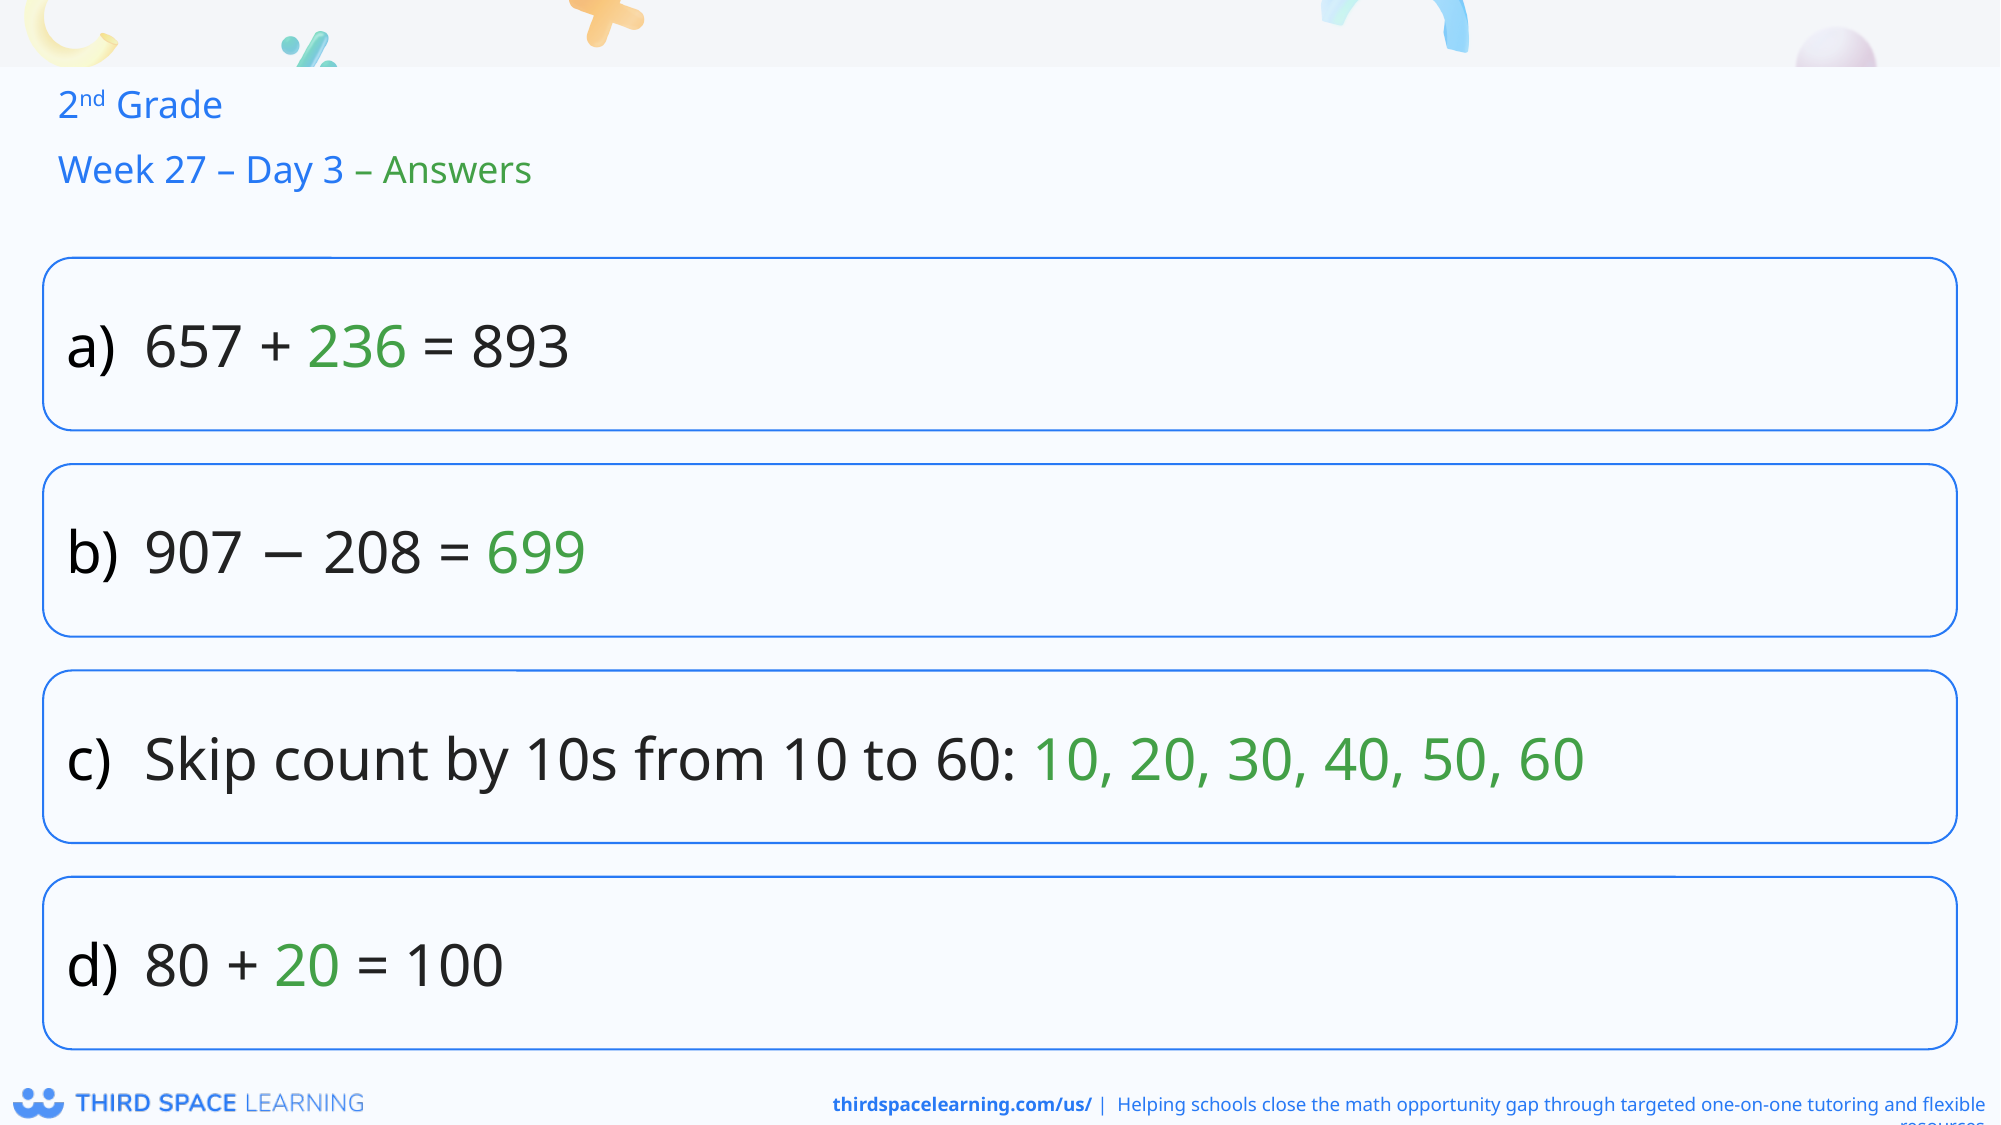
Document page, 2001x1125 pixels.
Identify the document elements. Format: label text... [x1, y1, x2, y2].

picture [0, 0, 2000, 67]
list 80 + 20 = 100 [129, 891, 1939, 1035]
text_box 2nd Grade Week 27 – Day 3 – Answers [43, 73, 705, 212]
picture [13, 1088, 365, 1119]
list 907 − 208 = 699 [129, 478, 1939, 623]
list 657 + 236 = 893 [129, 272, 1939, 416]
list Skip count by 10s from 10 to 60: 10, 20, 30, 40, 50, 60 [129, 684, 1939, 829]
